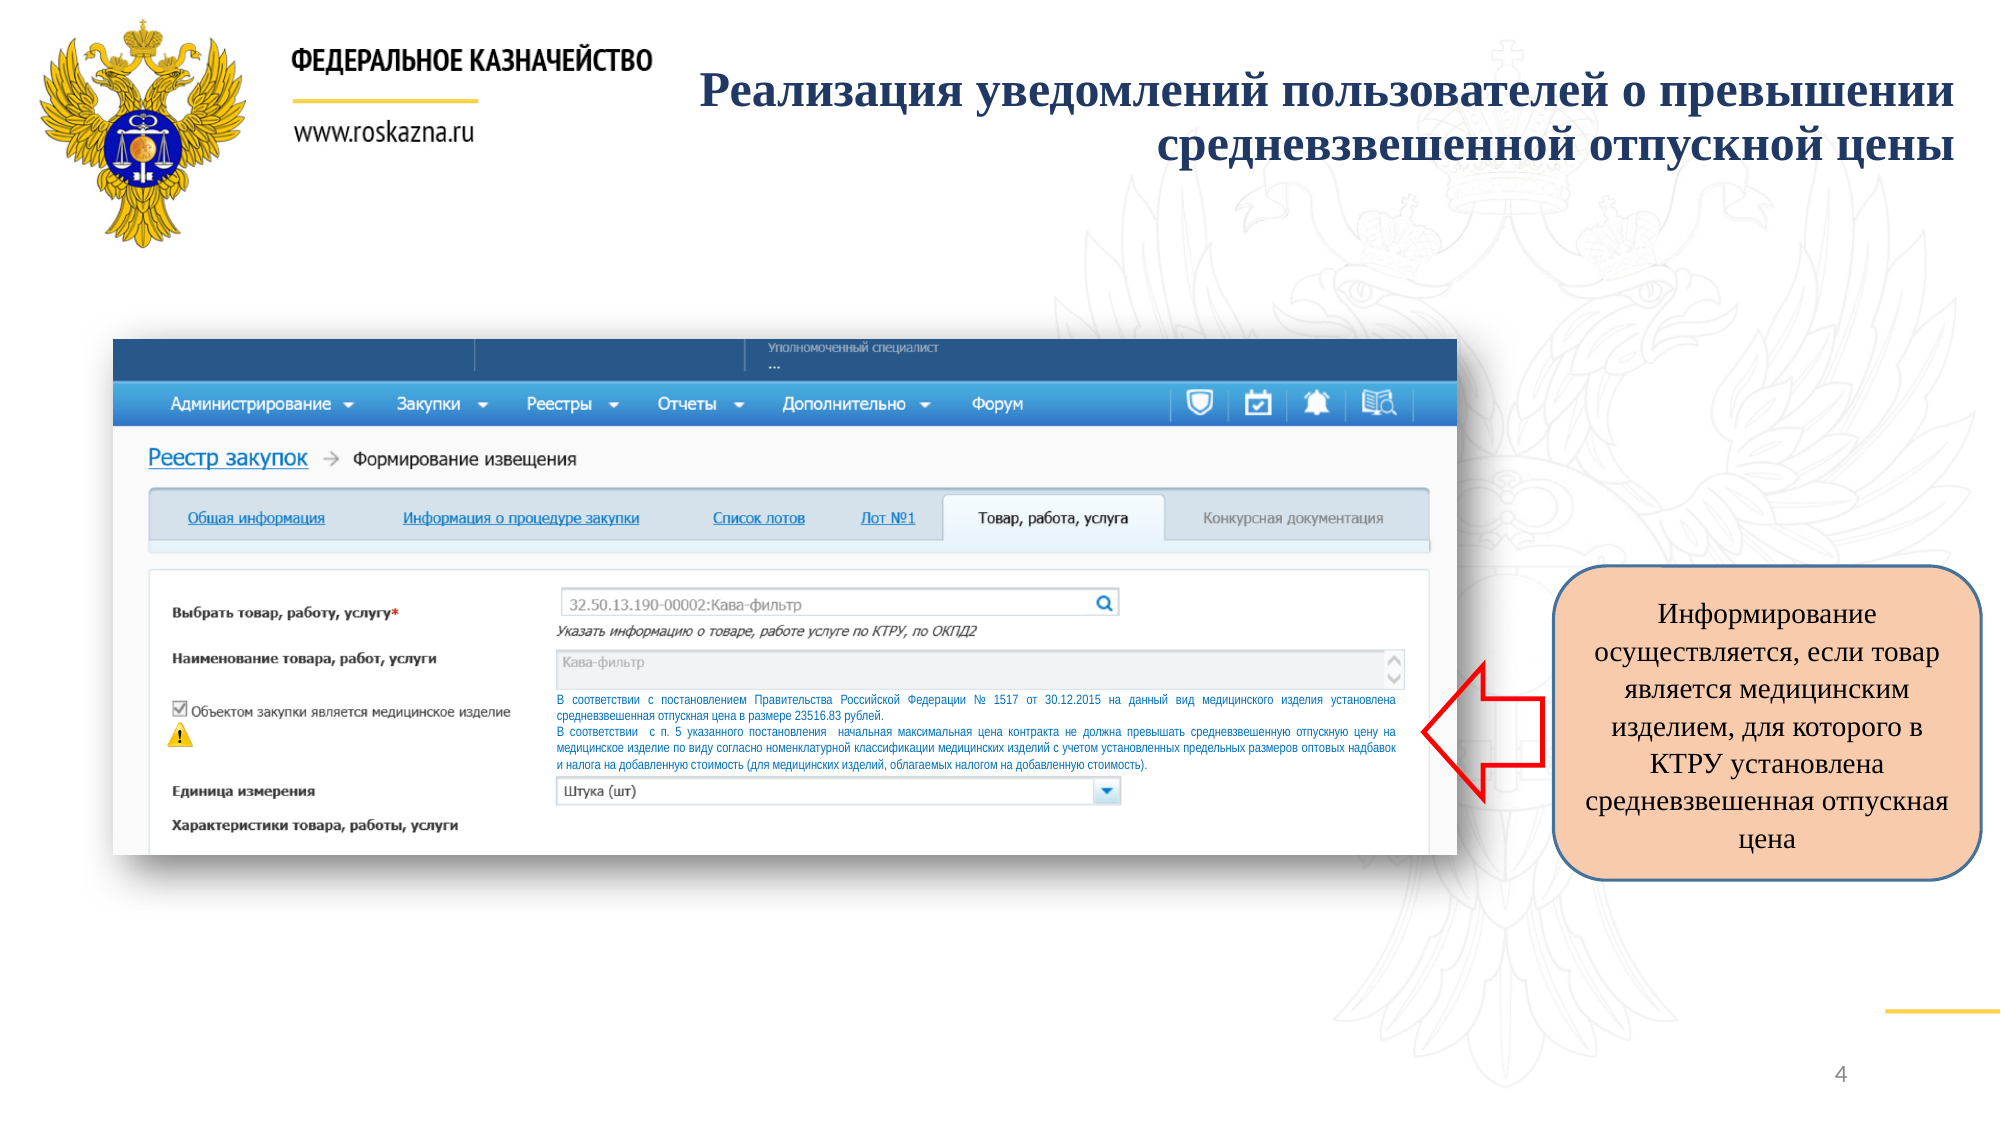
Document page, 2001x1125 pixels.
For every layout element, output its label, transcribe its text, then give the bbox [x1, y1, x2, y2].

title Реализация уведомлений пользователей о превышении средневзвешенной отпускной цены [655, 59, 1970, 176]
picture [0, 0, 2001, 1125]
text_box Информирование осуществляется, если товар является медицинским изделием, для которого в КТРУ установлена средневзвешенная отпускная цена [1552, 564, 1983, 882]
slide_number 4 [1412, 1042, 1863, 1103]
text_box [1457, 662, 1544, 802]
